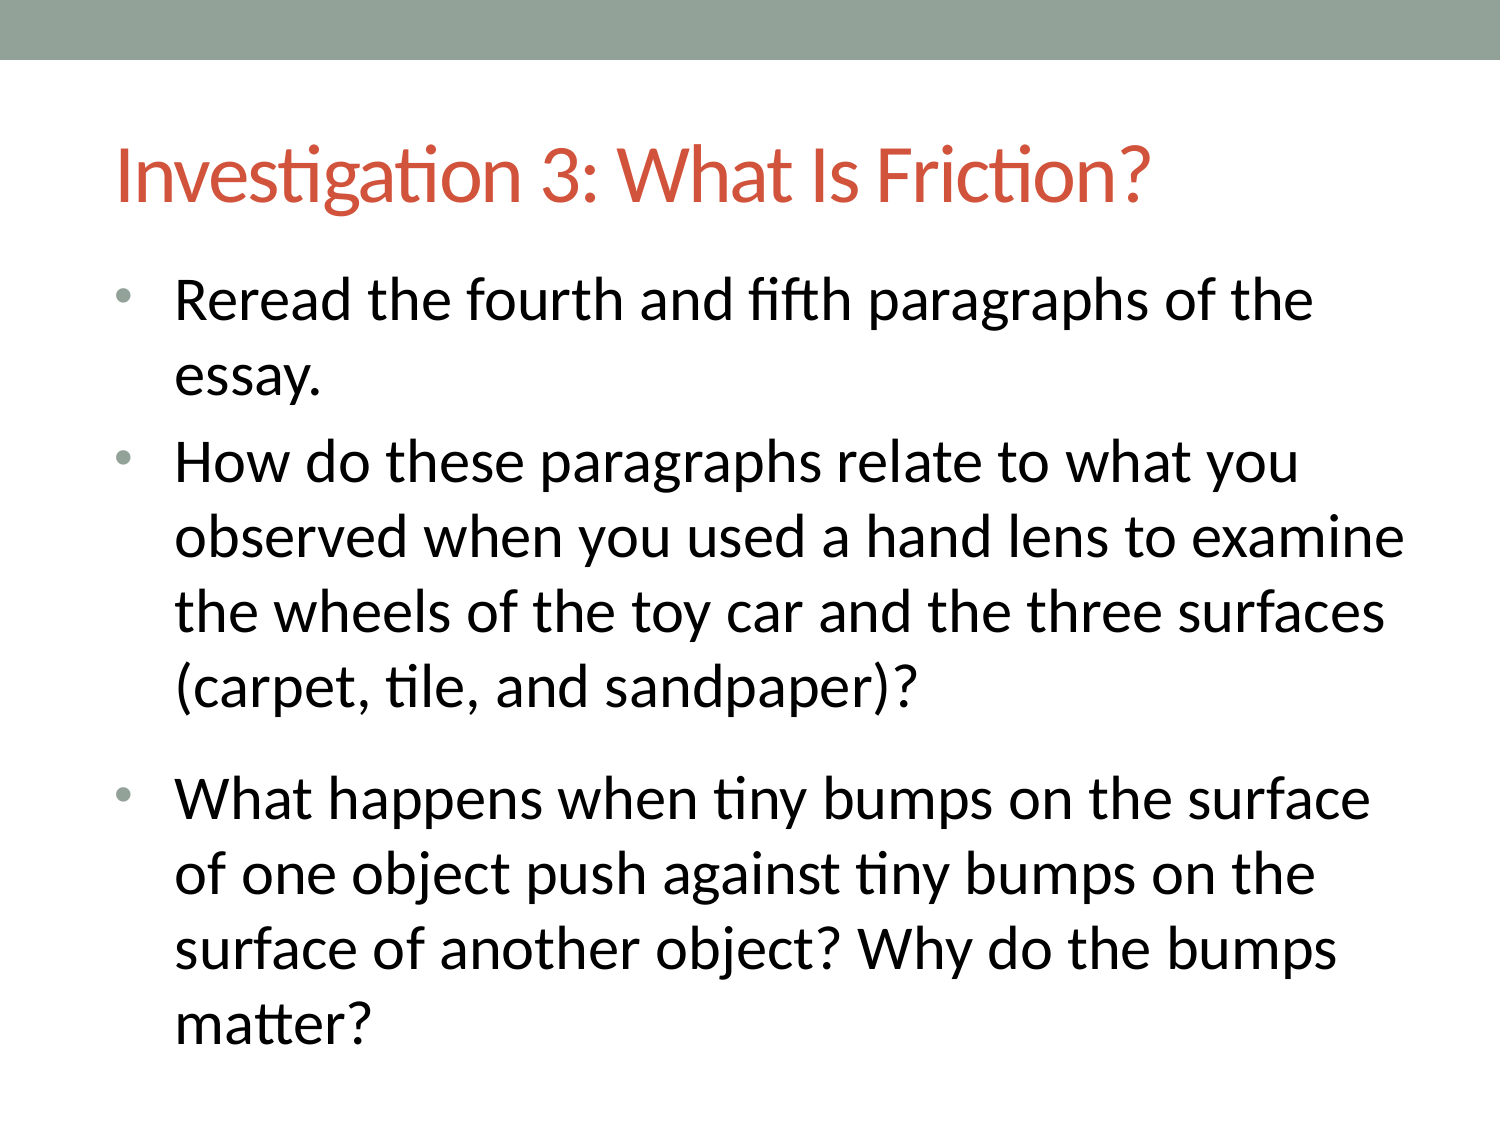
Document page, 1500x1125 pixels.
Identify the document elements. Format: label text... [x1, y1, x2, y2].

list Reread the fourth and fifth paragraphs of the essay. How do these paragraphs relate to what you observed when you used a hand lens to examine the wheels of the toy car and the three surfaces (carpet, tile, and sandpaper)? What happens when tiny bumps on the surface of one object push against tiny bumps on the surface of another object? Why do the bumps matter? [99, 249, 1425, 1050]
title Investigation 3: What Is Friction? [99, 87, 1425, 249]
